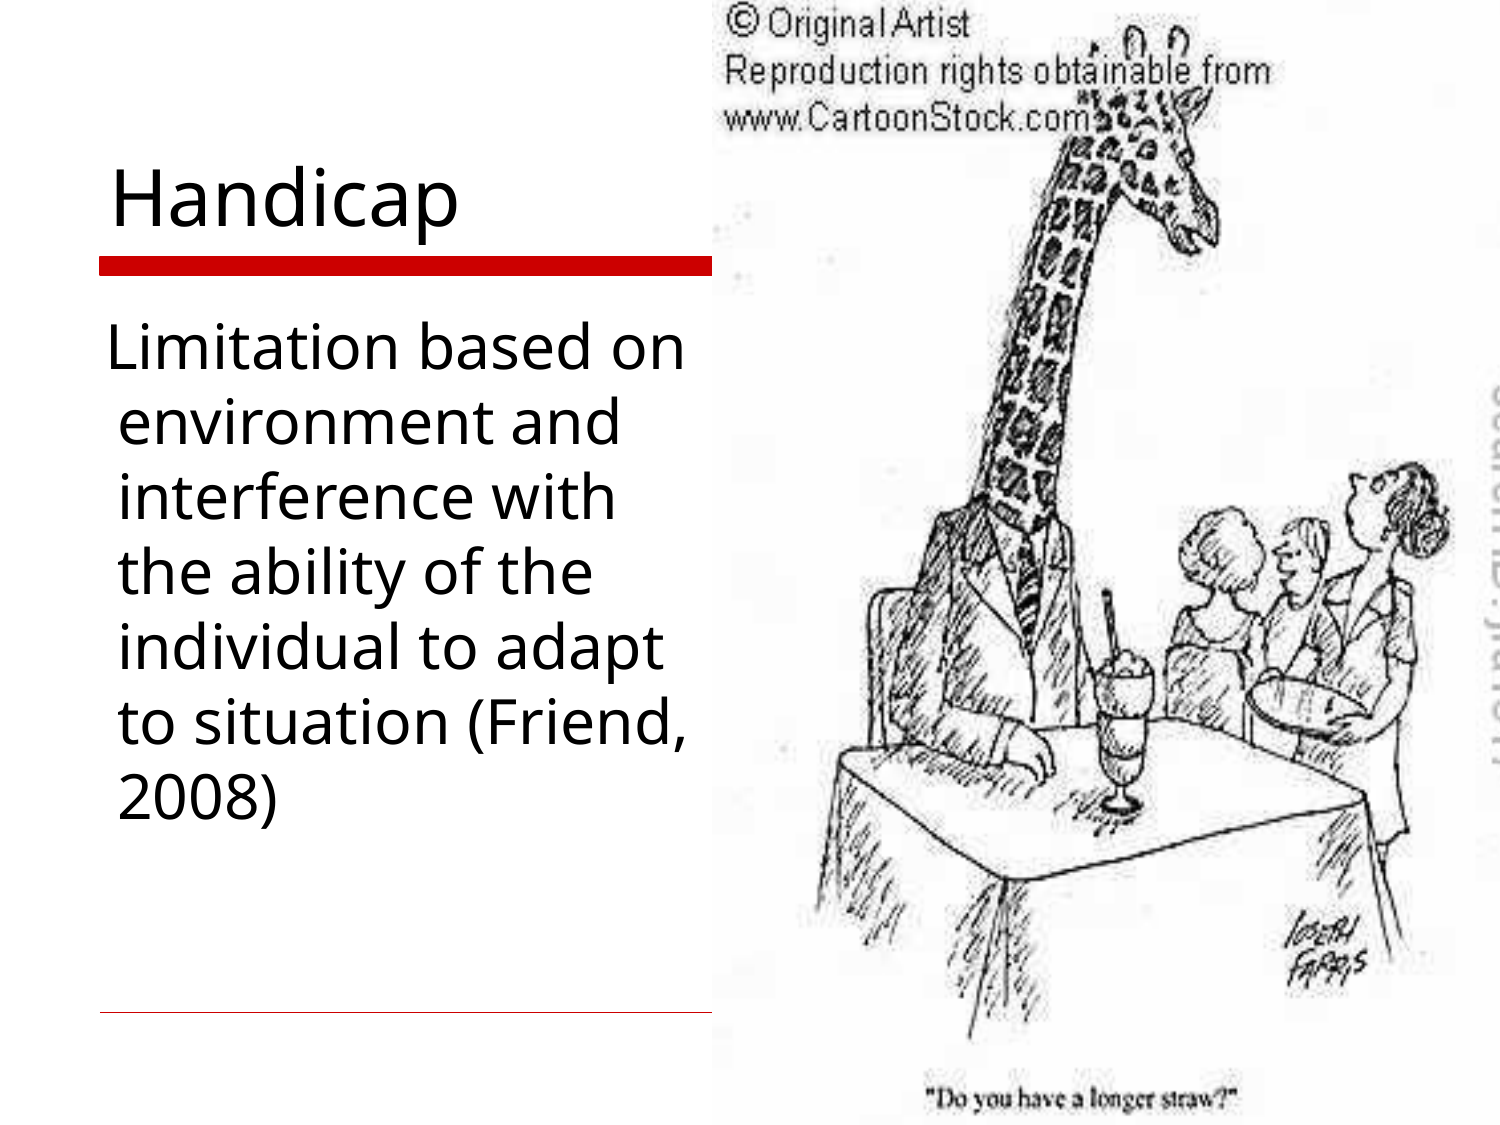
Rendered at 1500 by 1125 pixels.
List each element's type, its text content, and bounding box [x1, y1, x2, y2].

picture [712, 0, 1500, 1125]
list Limitation based on environment and interference with the ability of the individual to adapt to situation (Friend, 2008) [24, 299, 707, 1000]
title Handicap [94, 50, 707, 250]
